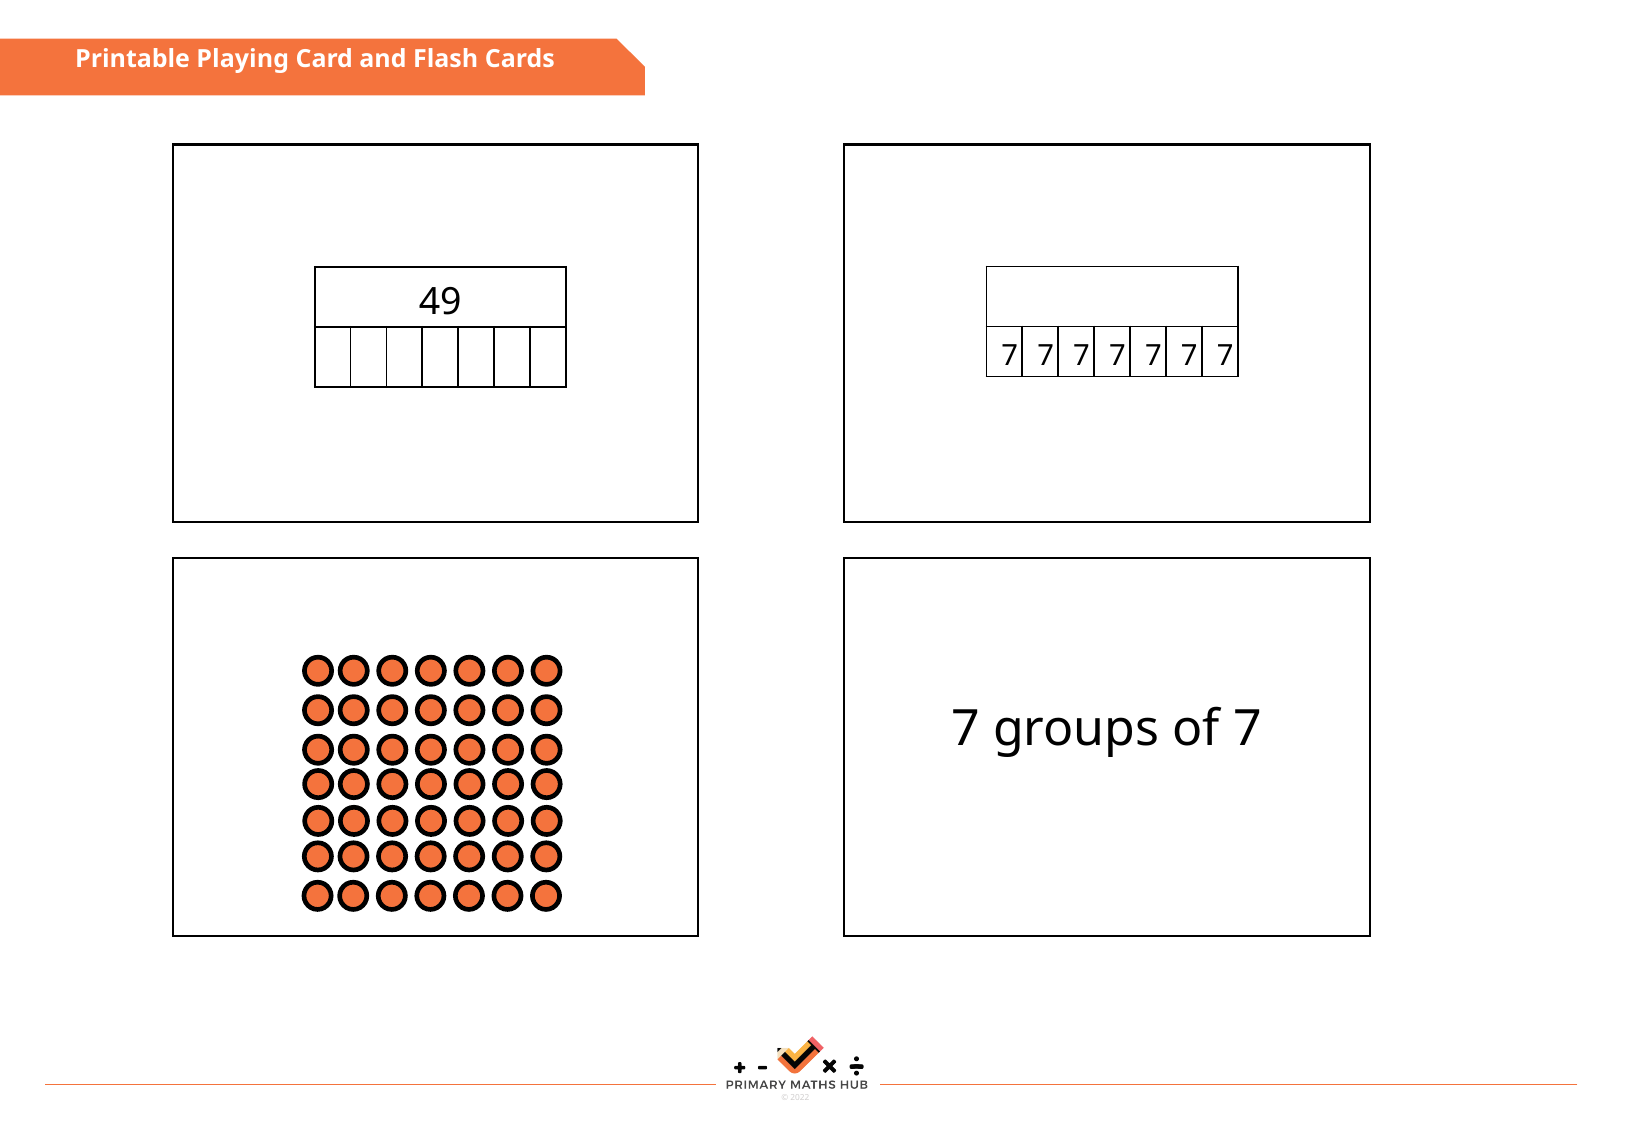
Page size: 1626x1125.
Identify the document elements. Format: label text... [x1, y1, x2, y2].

text_box [172, 143, 699, 523]
text_box [303, 735, 333, 765]
text_box [454, 735, 485, 765]
text_box [377, 656, 407, 686]
table_cell 7 [1167, 327, 1201, 376]
text_box [493, 656, 523, 686]
table_cell 7 [1203, 327, 1237, 376]
text_box [454, 841, 484, 872]
table_cell 7 [1095, 327, 1129, 376]
text_box [303, 695, 333, 725]
table_cell 7 [1023, 327, 1057, 376]
text_box [303, 806, 333, 836]
text_box [531, 735, 562, 765]
text_box [303, 769, 333, 799]
table_cell [495, 328, 529, 386]
text_box [531, 656, 562, 686]
text_box [377, 806, 408, 836]
text_box [416, 695, 446, 725]
table_cell 7 [1059, 327, 1093, 376]
text_box [416, 806, 446, 836]
table_cell [316, 328, 350, 386]
text_box [338, 881, 368, 911]
text_box [303, 656, 333, 686]
text_box © 2022 [720, 1084, 870, 1110]
text_box [302, 881, 333, 911]
table_header 49 [316, 268, 565, 326]
text_box [493, 769, 523, 799]
text_box Printable Playing Card and Flash Cards [0, 37, 646, 97]
text_box [339, 735, 369, 765]
text_box [531, 841, 561, 872]
text_box [454, 769, 485, 799]
text_box [493, 735, 523, 765]
text_box 7 groups of 7 [844, 688, 1370, 763]
text_box [416, 656, 446, 686]
text_box [493, 695, 523, 725]
picture [722, 1034, 872, 1094]
text_box [377, 881, 407, 911]
text_box [531, 695, 562, 725]
text_box [416, 841, 446, 872]
text_box [338, 841, 369, 872]
text_box [377, 769, 408, 799]
text_box [454, 656, 485, 686]
text_box [492, 881, 523, 911]
text_box [339, 656, 369, 686]
table_cell 7 [987, 327, 1021, 376]
text_box [172, 557, 699, 937]
text_box [416, 735, 446, 765]
text_box [454, 695, 485, 725]
table_cell [459, 328, 493, 386]
text_box [416, 769, 446, 799]
text_box [303, 841, 333, 872]
text_box [377, 695, 407, 725]
text_box [339, 806, 369, 836]
text_box [493, 841, 523, 872]
text_box [377, 735, 407, 765]
text_box [493, 806, 523, 836]
text_box [532, 806, 562, 836]
table_cell 7 [1131, 327, 1165, 376]
table_cell [423, 328, 457, 386]
table_cell [531, 328, 565, 386]
text_box [454, 881, 484, 911]
text_box [531, 769, 562, 799]
text_box [843, 557, 1371, 937]
table_header [987, 267, 1237, 326]
text_box [454, 806, 485, 836]
text_box [339, 769, 369, 799]
table_cell [351, 328, 386, 386]
text_box [843, 143, 1371, 523]
text_box [531, 881, 561, 911]
table_cell [387, 328, 421, 386]
text_box [377, 841, 407, 872]
text_box [415, 881, 446, 911]
text_box [339, 695, 369, 725]
